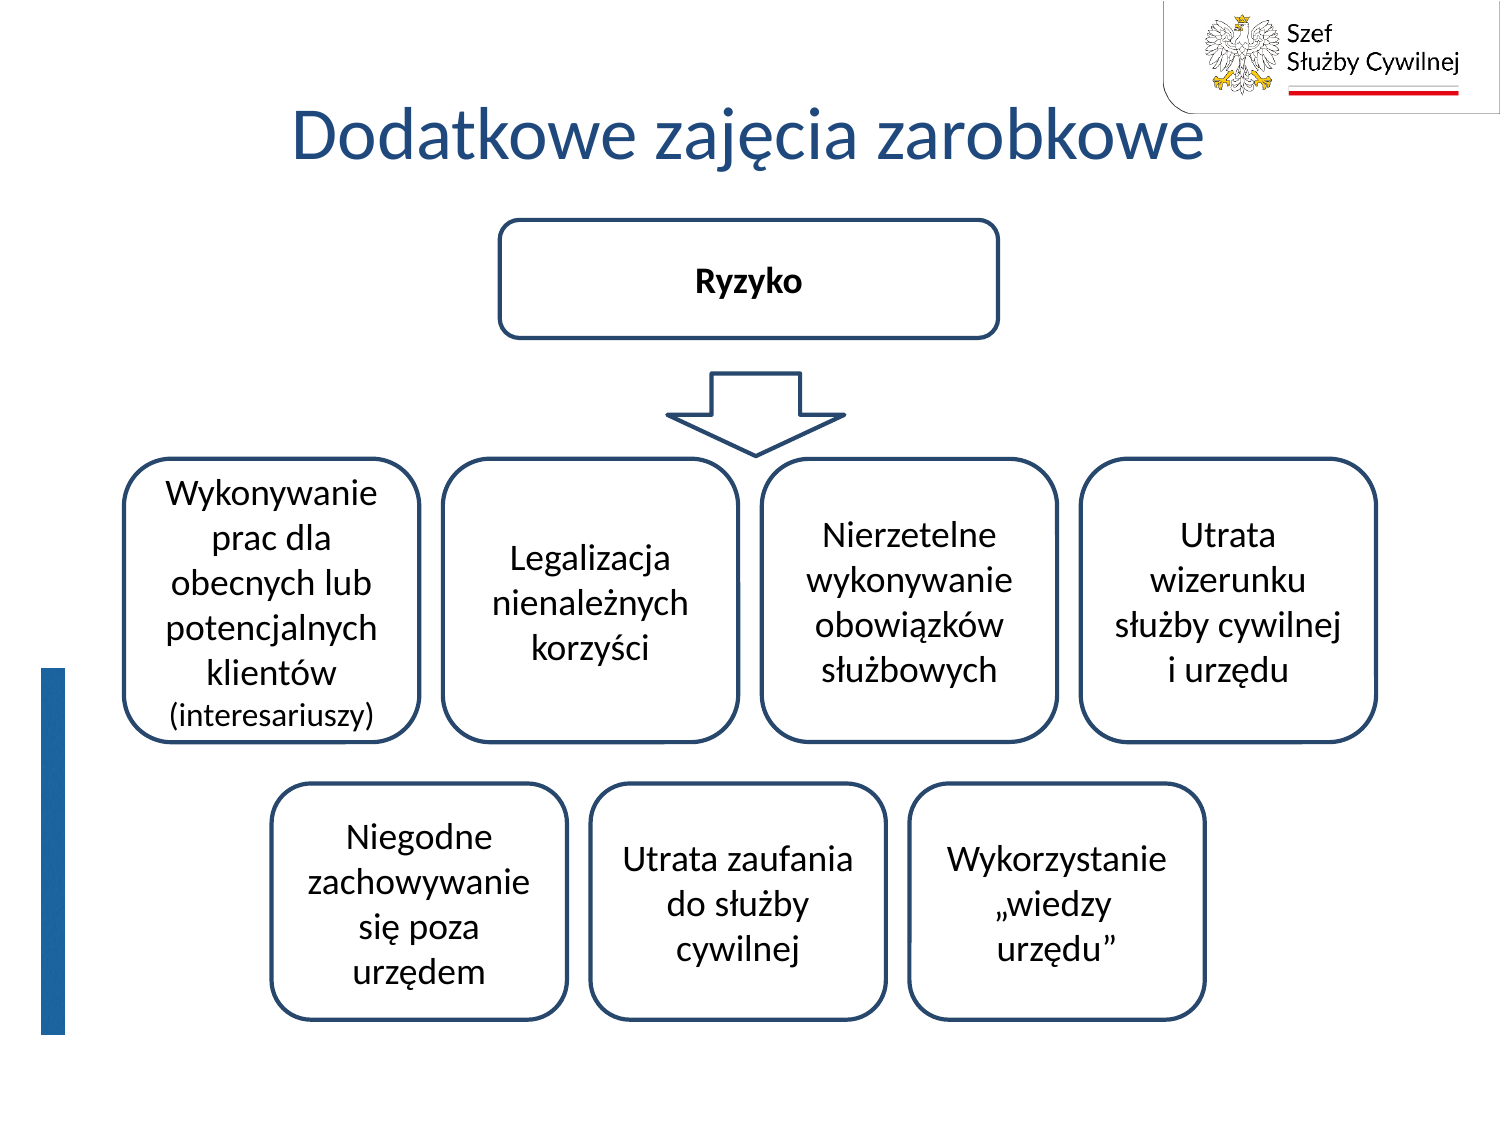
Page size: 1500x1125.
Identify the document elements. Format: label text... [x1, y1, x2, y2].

title Dodatkowe zajęcia zarobkowe [99, 77, 1399, 203]
text_box Utrata wizerunku służby cywilnej i urzędu [1078, 456, 1379, 745]
text_box Wykorzystanie „wiedzy urzędu” [907, 781, 1207, 1022]
text_box Nierzetelne wykonywanie obowiązków służbowych [759, 456, 1060, 745]
picture [1163, 0, 1500, 114]
text_box Ryzyko [497, 217, 1001, 341]
text_box Wykonywanie prac dla obecnych lub potencjalnych klientów (interesariuszy) [121, 456, 422, 745]
text_box Niegodne zachowywanie się poza urzędem [269, 781, 570, 1022]
text_box Utrata zaufania do służby cywilnej [588, 781, 888, 1022]
picture [41, 668, 65, 1035]
text_box Legalizacja nienależnych korzyści [440, 456, 741, 745]
text_box [665, 371, 847, 459]
